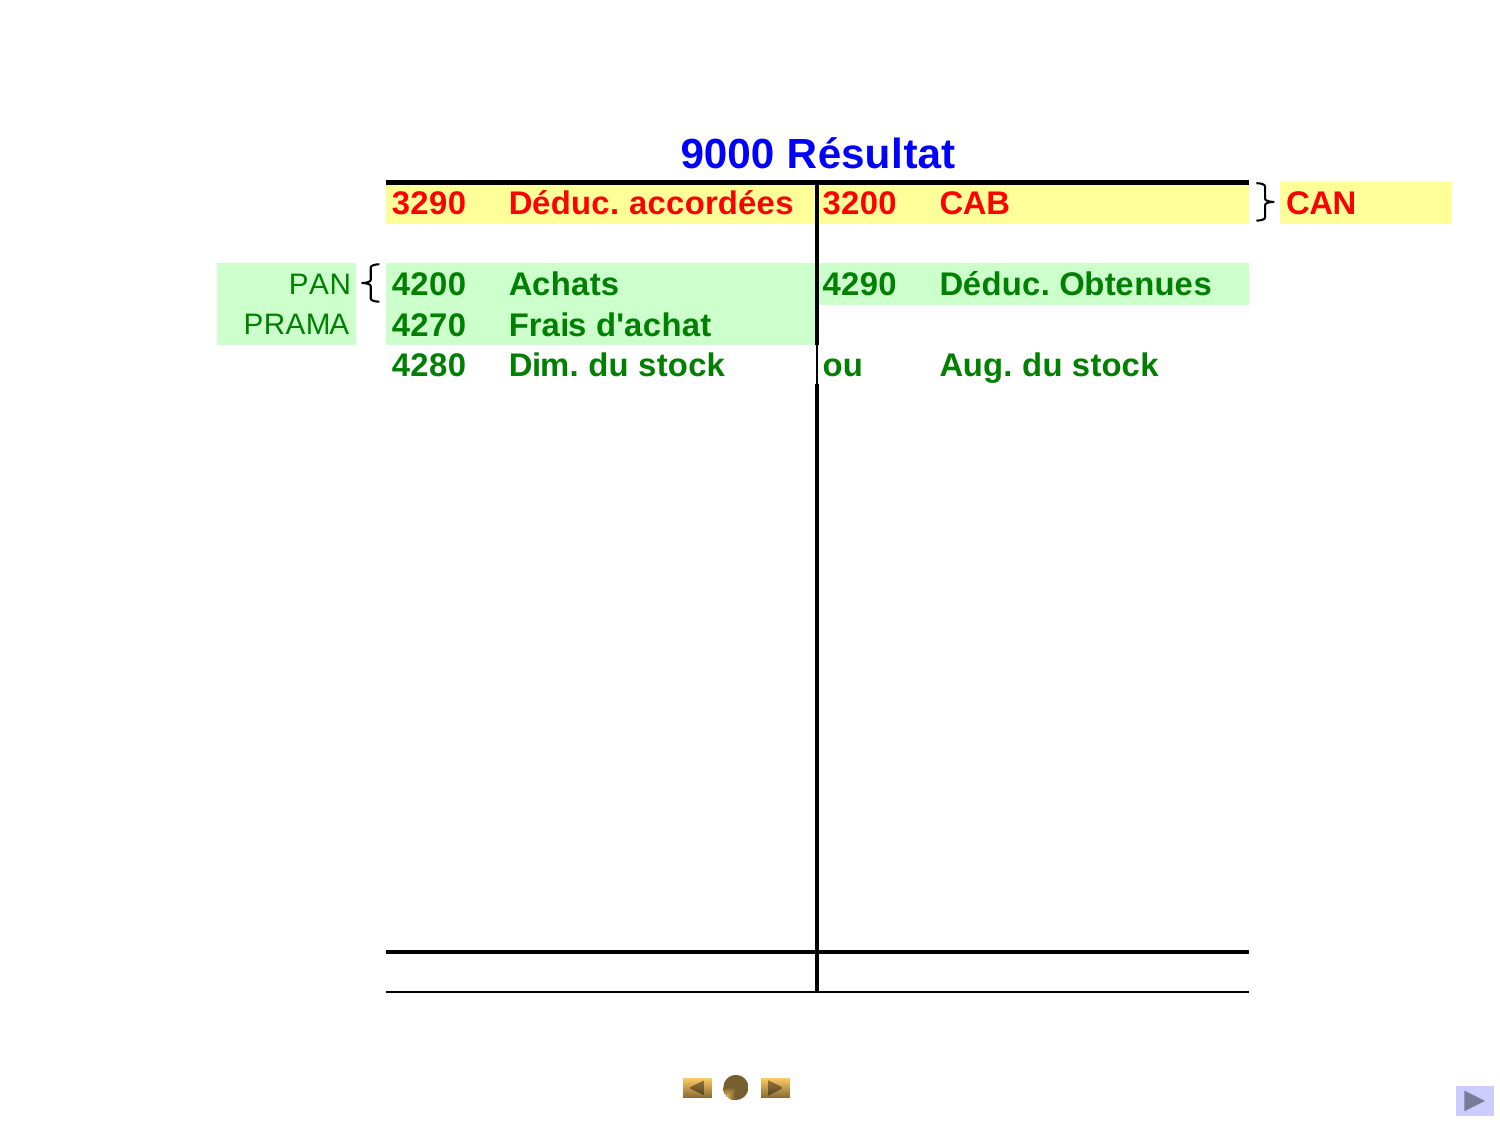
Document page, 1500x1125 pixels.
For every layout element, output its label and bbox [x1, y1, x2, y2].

text_box [53, 125, 1454, 995]
text_box [1456, 1086, 1494, 1116]
